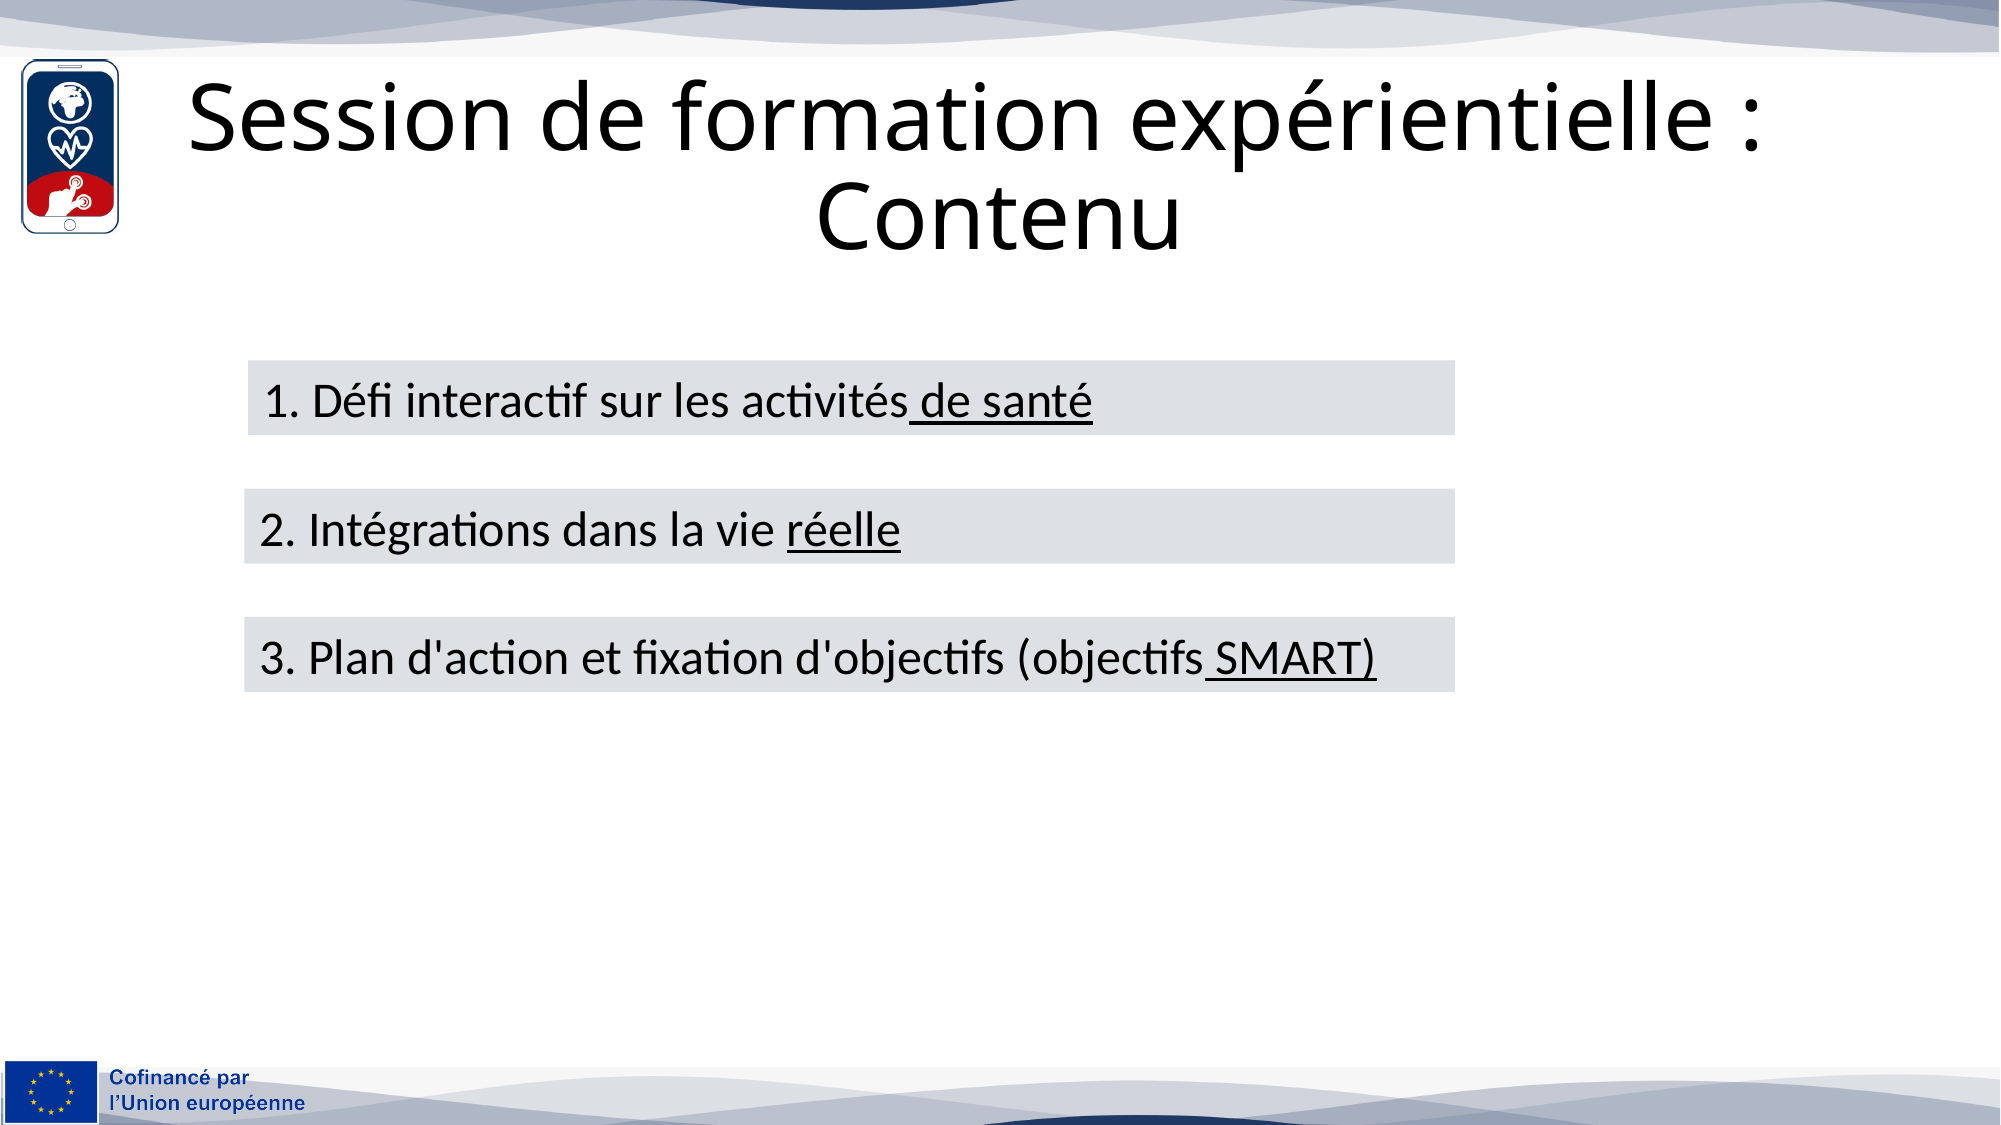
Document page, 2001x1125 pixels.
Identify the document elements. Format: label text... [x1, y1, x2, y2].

text_box 1. Défi interactif sur les activités de santé [248, 360, 1455, 436]
text_box 3. Plan d'action et fixation d'objectifs (objectifs SMART) [244, 616, 1455, 692]
picture [0, 0, 1999, 57]
picture [0, 1056, 2001, 1125]
picture [21, 59, 119, 234]
title Session de formation expérientielle : Contenu [137, 68, 1863, 278]
text_box 2. Intégrations dans la vie réelle [244, 488, 1455, 564]
